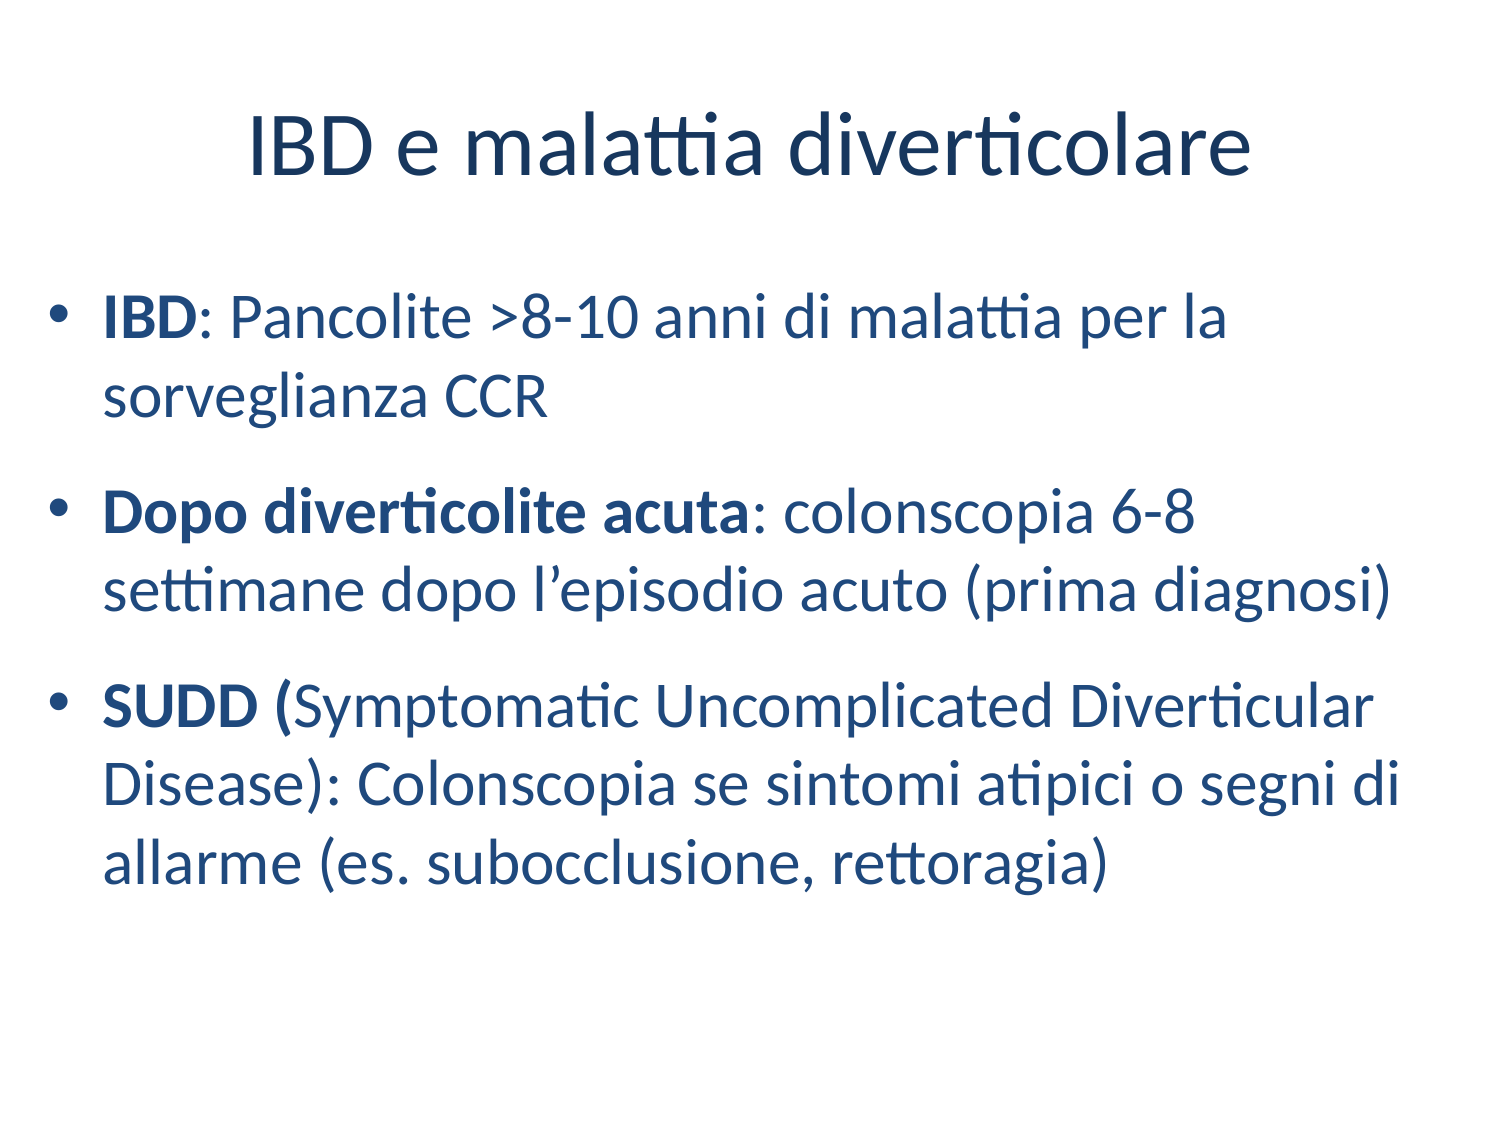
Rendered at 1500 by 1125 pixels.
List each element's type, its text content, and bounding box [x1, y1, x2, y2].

title IBD e malattia diverticolare [74, 44, 1426, 233]
list IBD: Pancolite >8-10 anni di malattia per la sorveglianza CCR Dopo diverticolite acuta: colonscopia 6-8 settimane dopo l’episodio acuto (prima diagnosi) SUDD (Symptomatic Uncomplicated Diverticular Disease): Colonscopia se sintomi atipici o segni di allarme (es. subocclusione, rettoragia) [32, 265, 1468, 909]
